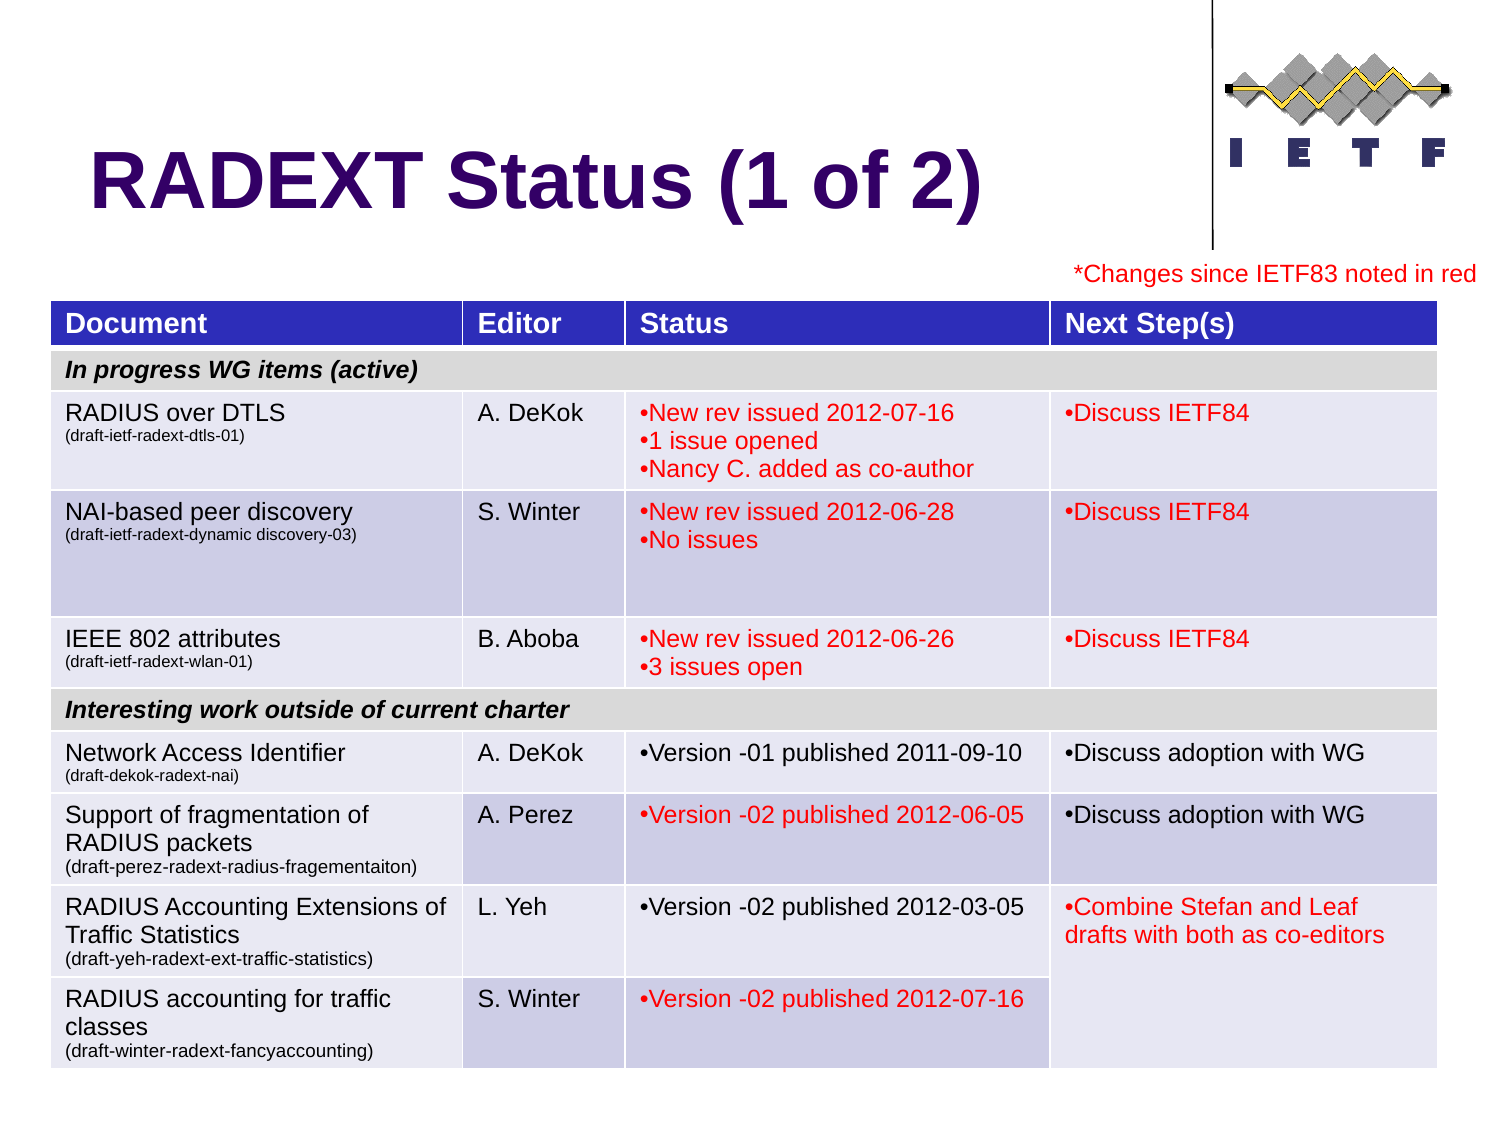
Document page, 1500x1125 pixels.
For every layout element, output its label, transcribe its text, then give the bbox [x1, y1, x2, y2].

title RADEXT Status (1 of 2) [75, 20, 1200, 233]
table_header Next Step(s) [1051, 301, 1437, 345]
table_cell IEEE 802 attributes (draft-ietf-radext-wlan-01) [51, 618, 462, 687]
table_cell Version -02 published 2012-06-05 [626, 794, 1049, 884]
table_cell A. Perez [463, 794, 624, 884]
table_cell A. DeKok [463, 392, 624, 489]
table_cell Version -02 published 2012-07-16 [626, 978, 1049, 1068]
table_cell S. Winter [463, 978, 624, 1068]
table_cell New rev issued 2012-06-28 No issues [626, 491, 1049, 616]
table_cell Version -01 published 2011-09-10 [626, 732, 1049, 792]
table_cell New rev issued 2012-07-16 1 issue opened Nancy C. added as co-author [626, 392, 1049, 489]
table_cell RADIUS Accounting Extensions of Traffic Statistics (draft-yeh-radext-ext-traffic-statistics) [51, 886, 462, 976]
table_cell B. Aboba [463, 618, 624, 687]
table_cell Interesting work outside of current charter [51, 689, 1437, 730]
table_cell Discuss IETF84 [1051, 392, 1437, 489]
table_cell NAI-based peer discovery (draft-ietf-radext-dynamic discovery-03) [51, 491, 462, 616]
table_cell RADIUS over DTLS (draft-ietf-radext-dtls-01) [51, 392, 462, 489]
table_cell A. DeKok [463, 732, 624, 792]
table_cell RADIUS accounting for traffic classes (draft-winter-radext-fancyaccounting) [51, 978, 462, 1068]
table_header Document [51, 301, 462, 345]
table_header Editor [463, 301, 624, 345]
table_cell S. Winter [463, 491, 624, 616]
picture [1212, 37, 1463, 181]
table_cell Support of fragmentation of RADIUS packets (draft-perez-radext-radius-fragementaiton) [51, 794, 462, 884]
table_cell Discuss IETF84 [1051, 618, 1437, 687]
table_cell In progress WG items (active) [51, 351, 1437, 390]
table_header Status [626, 301, 1049, 345]
table_cell Discuss adoption with WG [1051, 794, 1437, 884]
table_cell L. Yeh [463, 886, 624, 976]
table_cell Discuss IETF84 [1051, 491, 1437, 616]
table_cell Network Access Identifier (draft-dekok-radext-nai) [51, 732, 462, 792]
table_cell New rev issued 2012-06-26 3 issues open [626, 618, 1049, 687]
table_cell Discuss adoption with WG [1051, 732, 1437, 792]
table_cell Version -02 published 2012-03-05 [626, 886, 1049, 976]
text_box *Changes since IETF83 noted in red [1058, 249, 1494, 295]
table_cell Combine Stefan and Leaf drafts with both as co-editors [1051, 886, 1437, 1068]
